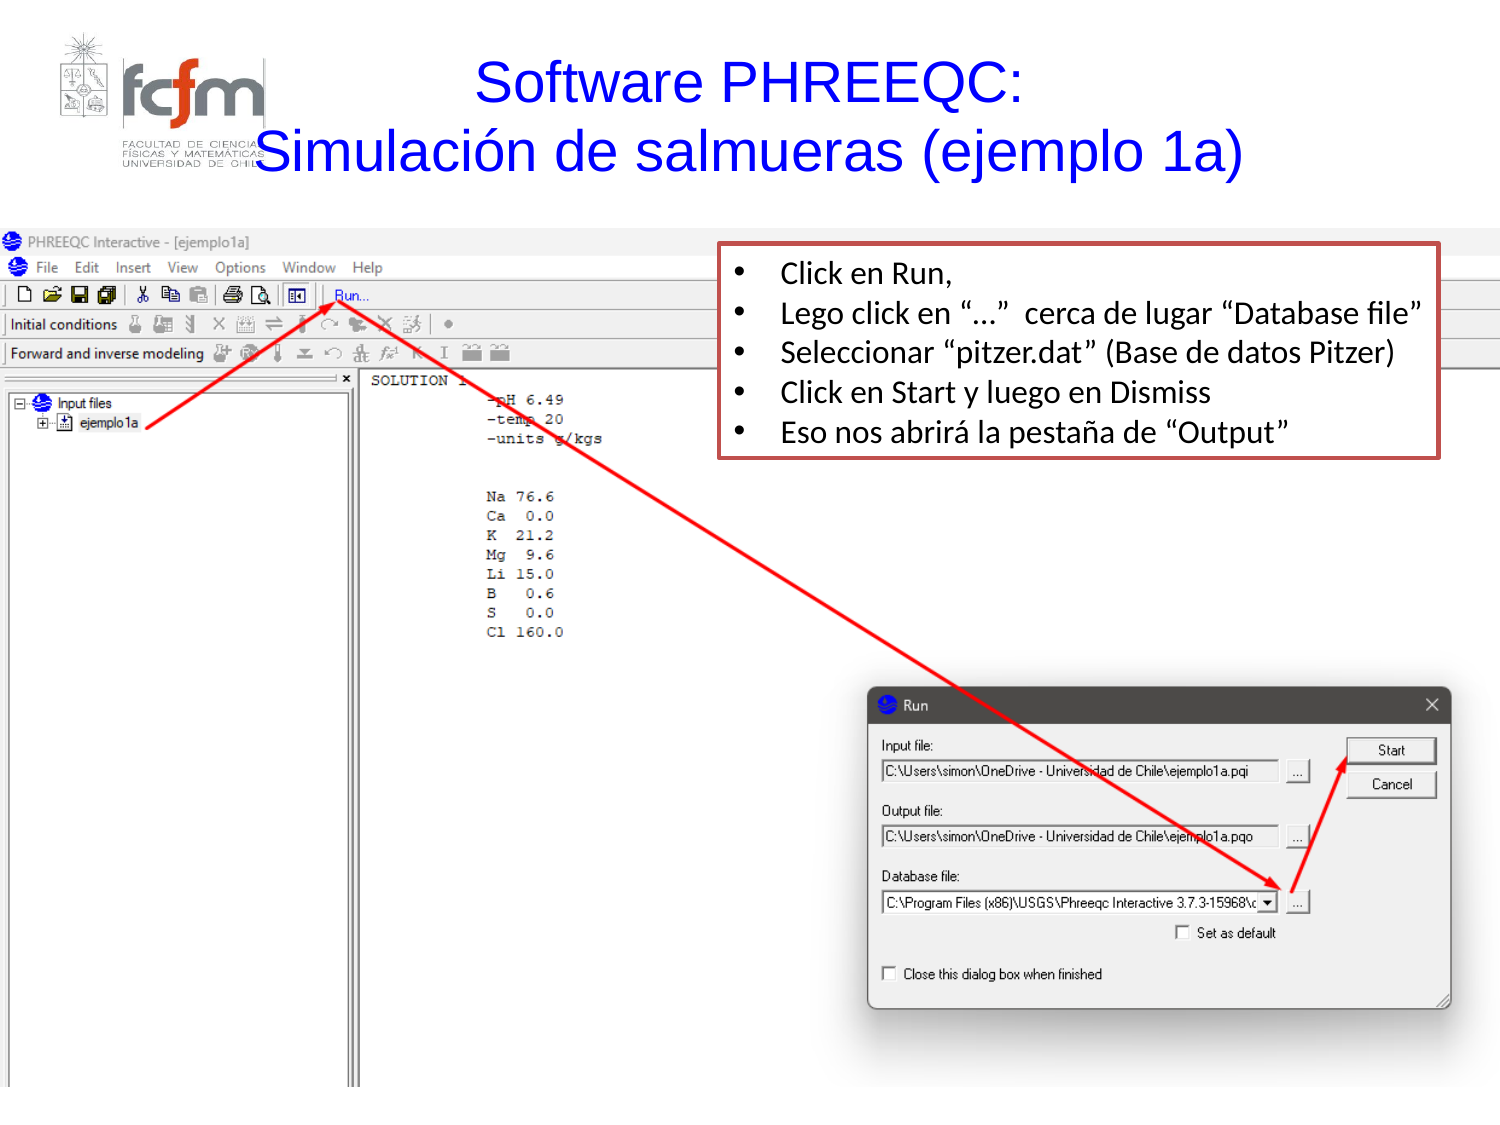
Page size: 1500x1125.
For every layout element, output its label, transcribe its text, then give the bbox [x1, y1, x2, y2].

text_box Software PHREEQC: Simulación de salmueras (ejemplo 1a) [304, 19, 1196, 209]
picture [0, 228, 1500, 1087]
